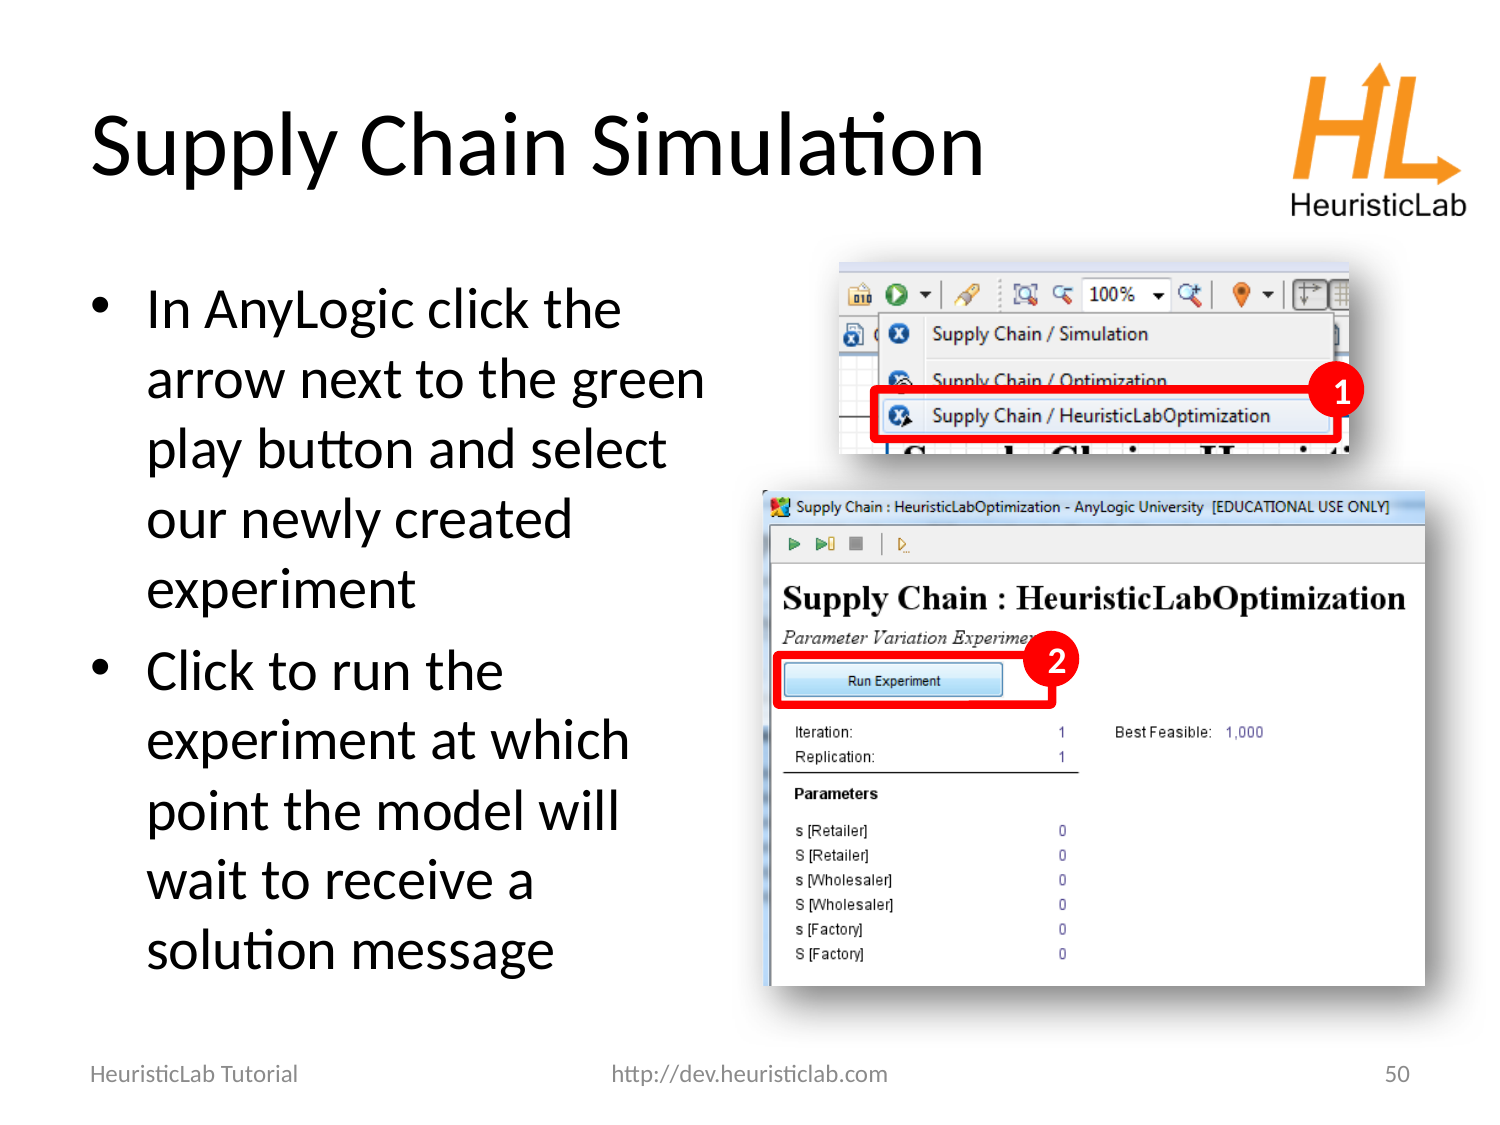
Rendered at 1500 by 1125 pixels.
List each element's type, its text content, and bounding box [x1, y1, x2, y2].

slide_number 50 [1074, 1042, 1425, 1103]
title Supply Chain Simulation [75, 45, 1282, 233]
picture [762, 490, 1426, 987]
text_box 1 [1352, 366, 1365, 413]
picture [1281, 27, 1474, 244]
slide_number HeuristicLab Tutorial [75, 1042, 425, 1103]
picture [838, 262, 1349, 454]
footer http://dev.heuristiclab.com [512, 1042, 988, 1103]
list In AnyLogic click the arrow next to the green play button and select our newly created experiment Click to run the experiment at which point the model will wait to receive a solution message [75, 262, 738, 1005]
